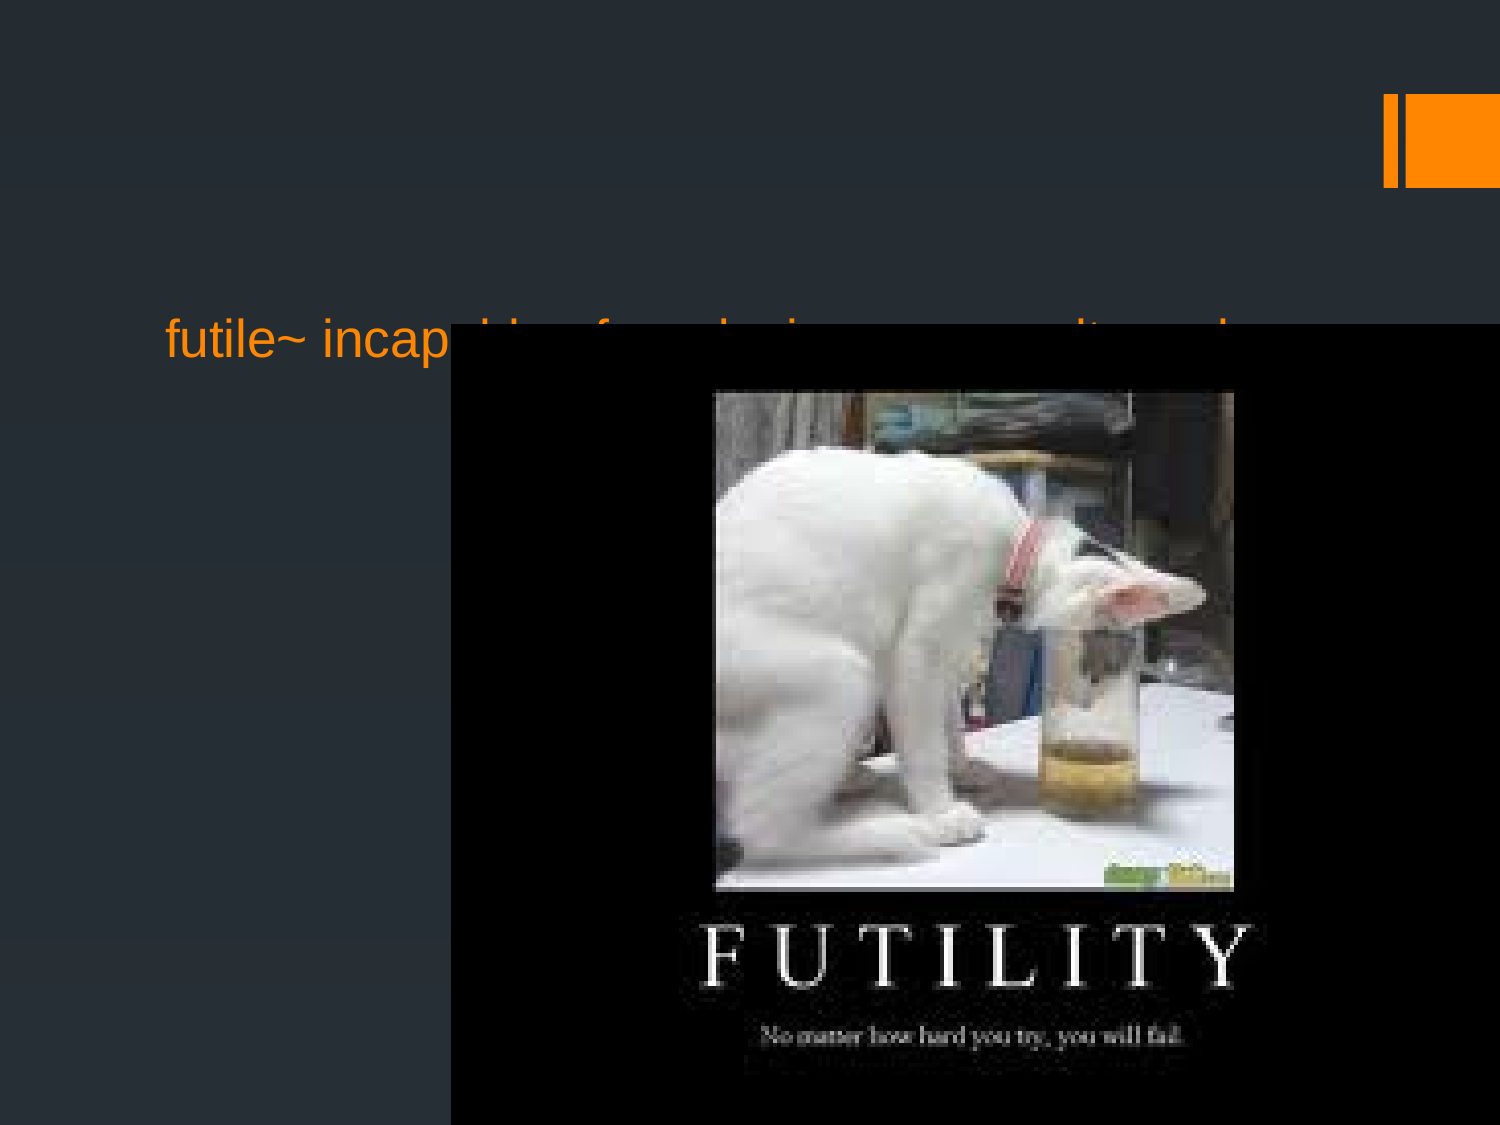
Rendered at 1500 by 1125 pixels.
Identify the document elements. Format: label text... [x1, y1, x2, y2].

title futile~ incapable of producing any result; useless [150, 249, 1350, 440]
picture [450, 324, 1500, 1125]
